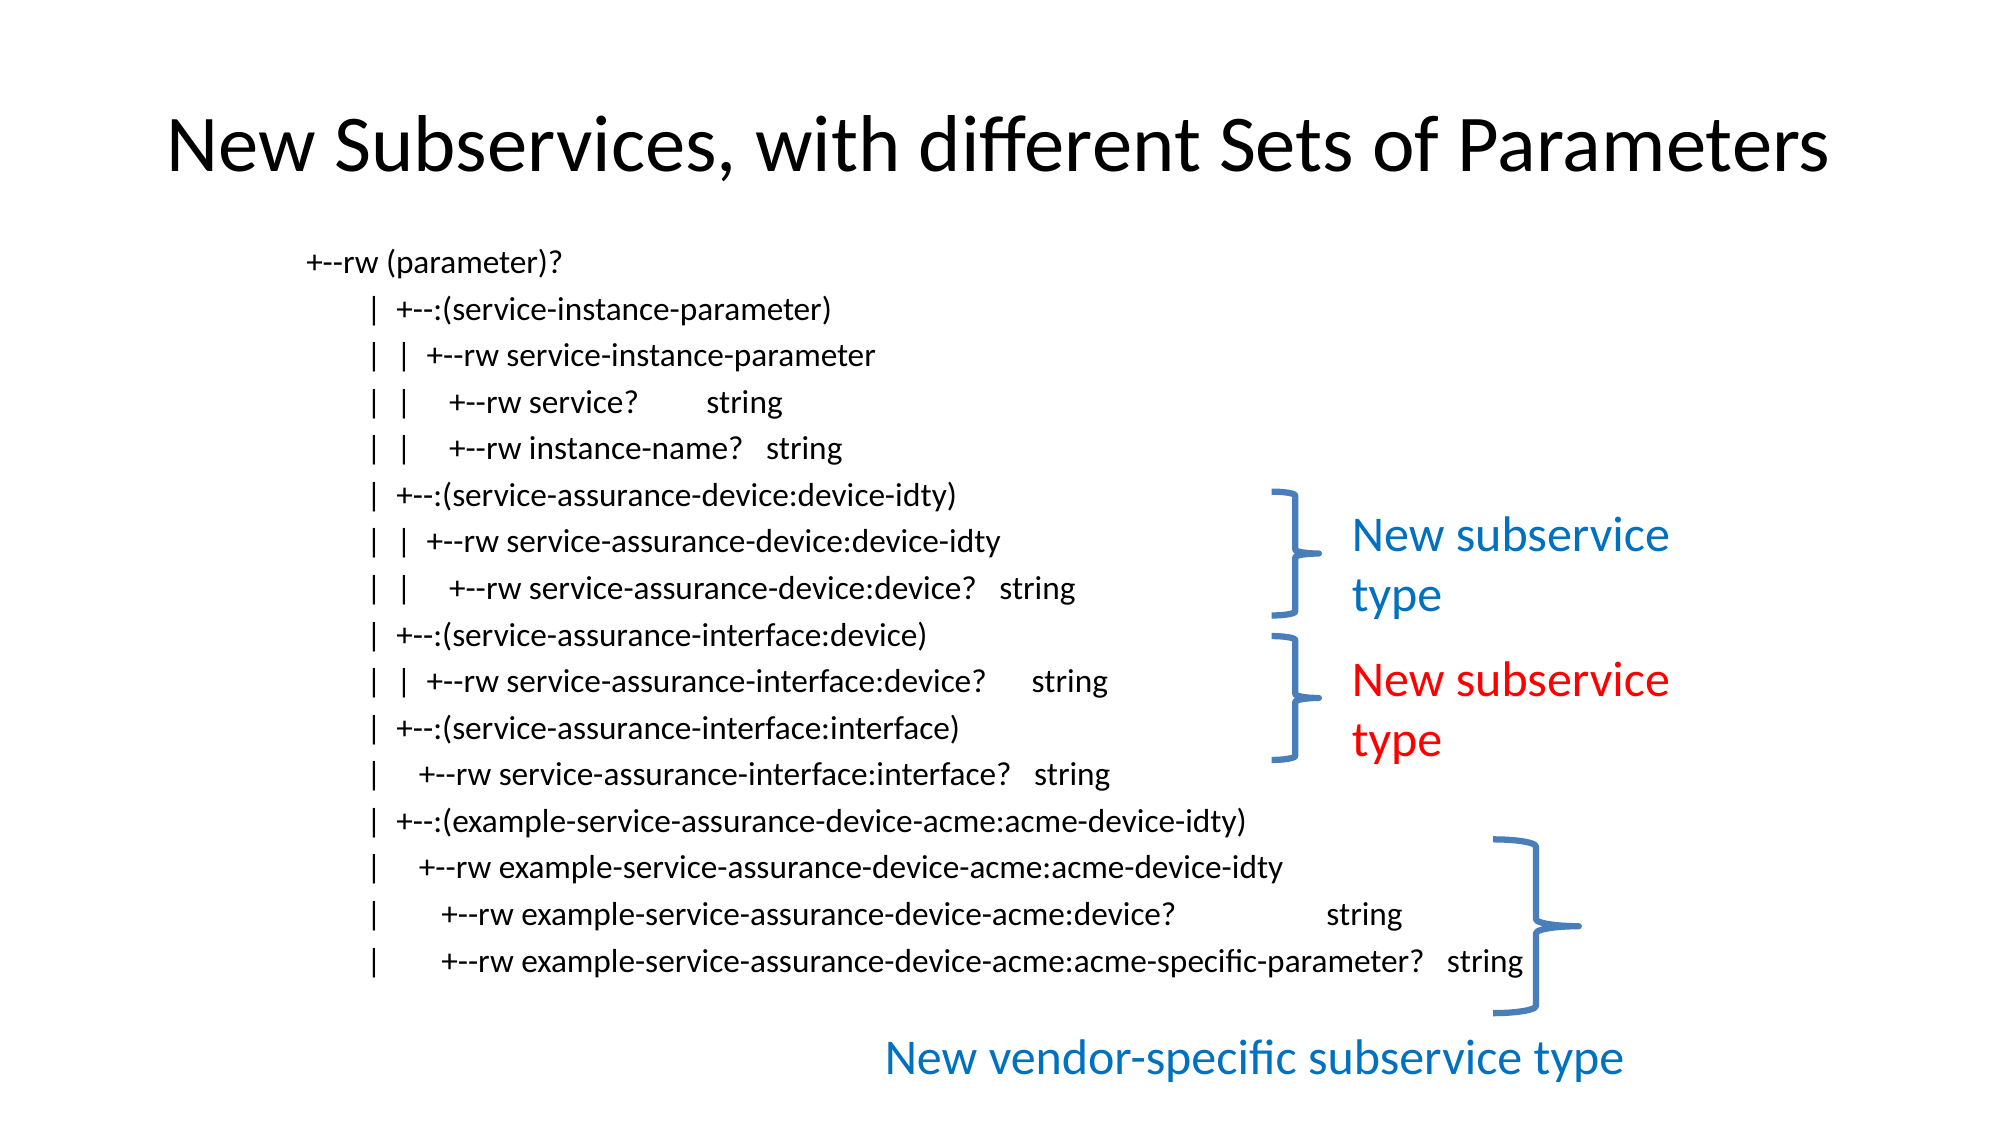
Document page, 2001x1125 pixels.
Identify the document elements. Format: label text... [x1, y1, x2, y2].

text_box New vendor-specific subservice type [870, 1016, 1709, 1092]
text_box +--rw (parameter)? | +--:(service-instance-parameter) | | +--rw service-instance-parameter | | +--rw service? string | | +--rw instance-name? string | +--:(service-assurance-device:device-idty) | | +--rw service-assurance-device:device-idty | | +--rw service-assurance-device:device? string | +--:(service-assurance-interface:device) | | +--rw service-assurance-interface:device? string | +--:(service-assurance-interface:interface) | +--rw service-assurance-interface:interface? string | +--:(example-service-assurance-device-acme:acme-device-idty) | +--rw example-service-assurance-device-acme:acme-device-idty | +--rw example-service-assurance-device-acme:device? string | +--rw example-service-assurance-device-acme:acme-specific-parameter? string [291, 232, 1677, 1125]
text_box New subservice type [1337, 638, 1709, 774]
text_box [1271, 635, 1320, 761]
text_box New subservice type [1337, 494, 1709, 629]
text_box [1493, 838, 1580, 1014]
text_box [1271, 490, 1320, 617]
title New Subservices, with different Sets of Parameters [99, 45, 1900, 233]
